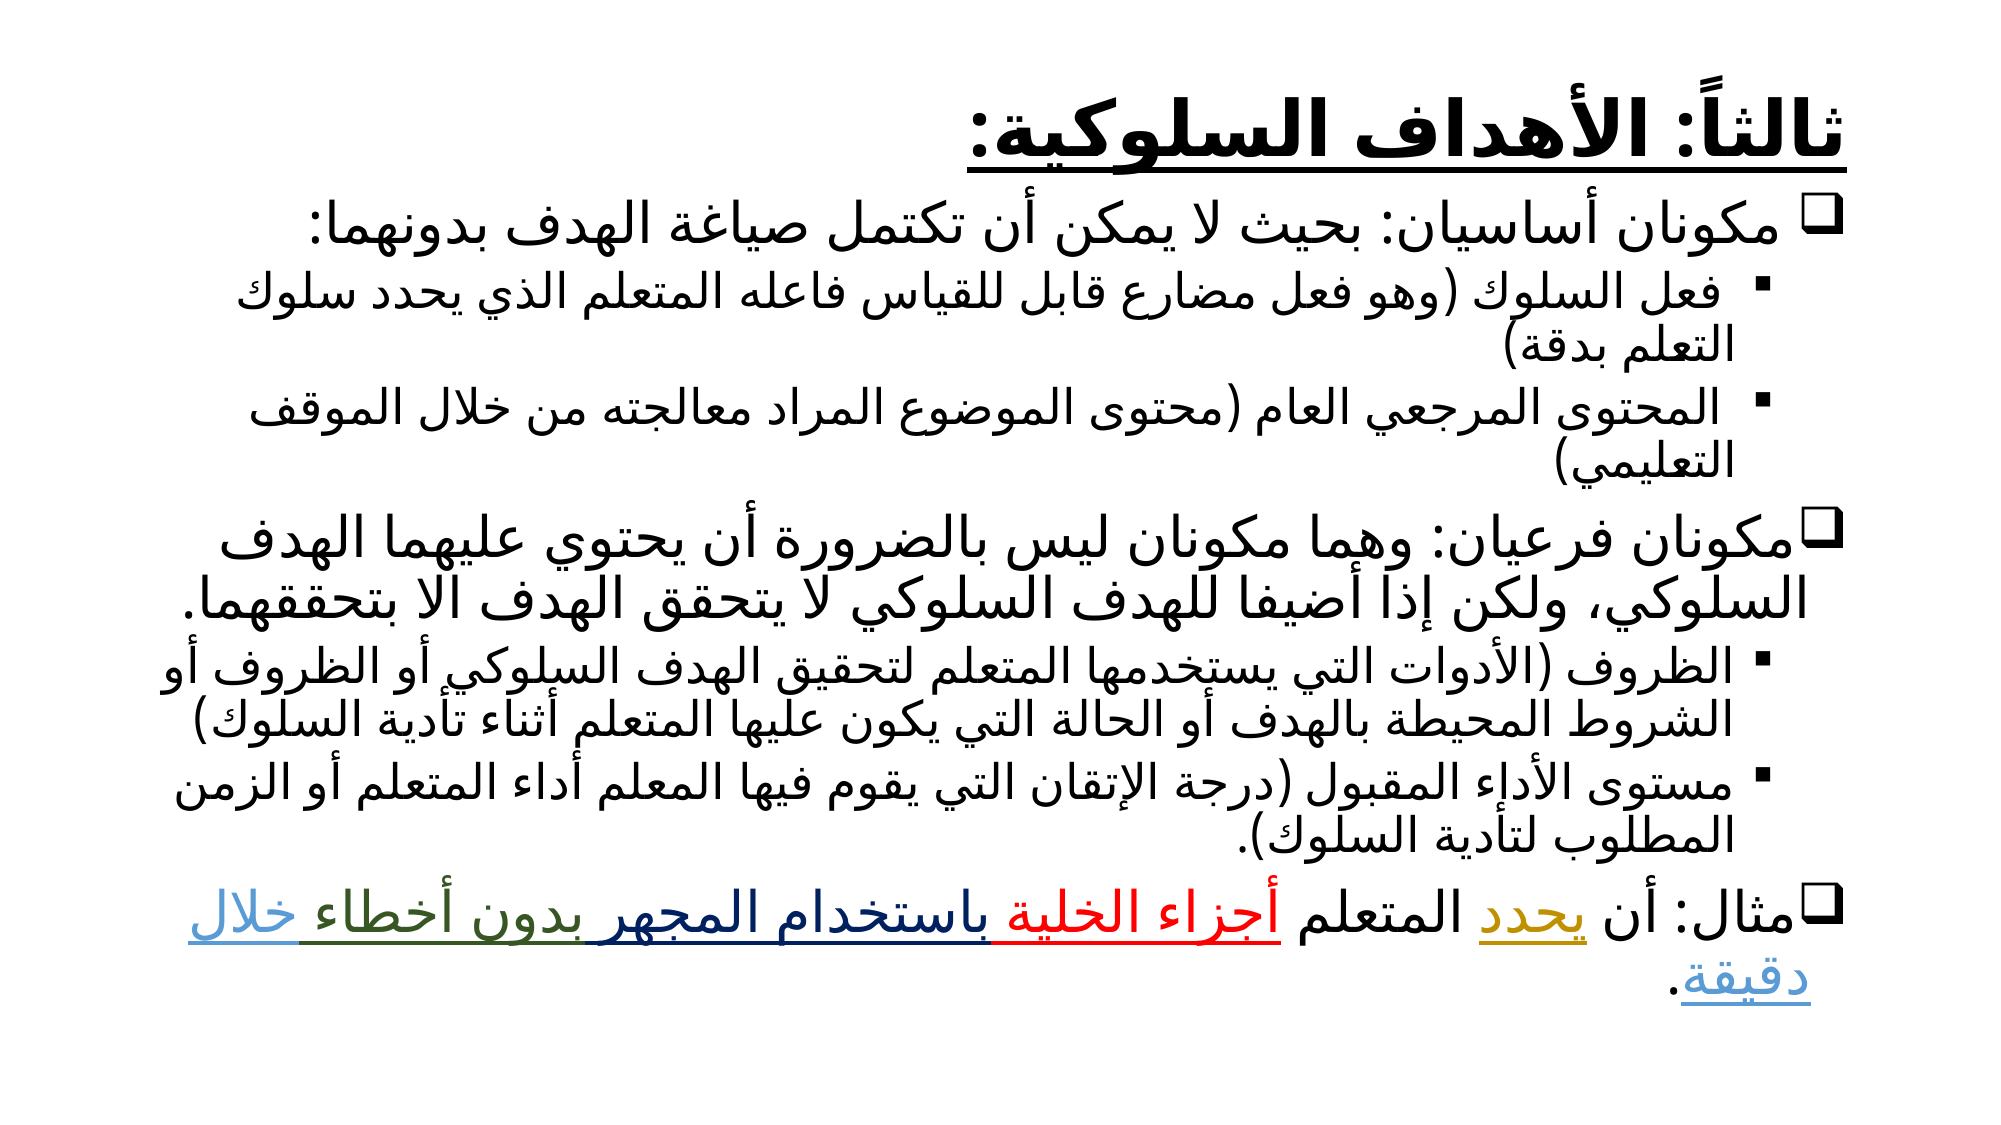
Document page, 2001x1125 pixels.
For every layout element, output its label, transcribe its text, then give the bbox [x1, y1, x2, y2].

list ثالثاً: الأهداف السلوكية: مكونان أساسيان: بحيث لا يمكن أن تكتمل صياغة الهدف بدونهما: فعل السلوك (وهو فعل مضارع قابل للقياس فاعله المتعلم الذي يحدد سلوك التعلم بدقة) المحتوى المرجعي العام (محتوى الموضوع المراد معالجته من خلال الموقف التعليمي) مكونان فرعيان: وهما مكونان ليس بالضرورة أن يحتوي عليهما الهدف السلوكي، ولكن إذا أضيفا للهدف السلوكي لا يتحقق الهدف الا بتحققهما. الظروف (الأدوات التي يستخدمها المتعلم لتحقيق الهدف السلوكي أو الظروف أو الشروط المحيطة بالهدف أو الحالة التي يكون عليها المتعلم أثناء تأدية السلوك) مستوى الأداء المقبول (درجة الإتقان التي يقوم فيها المعلم أداء المتعلم أو الزمن المطلوب لتأدية السلوك). مثال: أن يحدد المتعلم أجزاء الخلية باستخدام المجهر بدون أخطاء خلال دقيقة. [137, 82, 1863, 1036]
